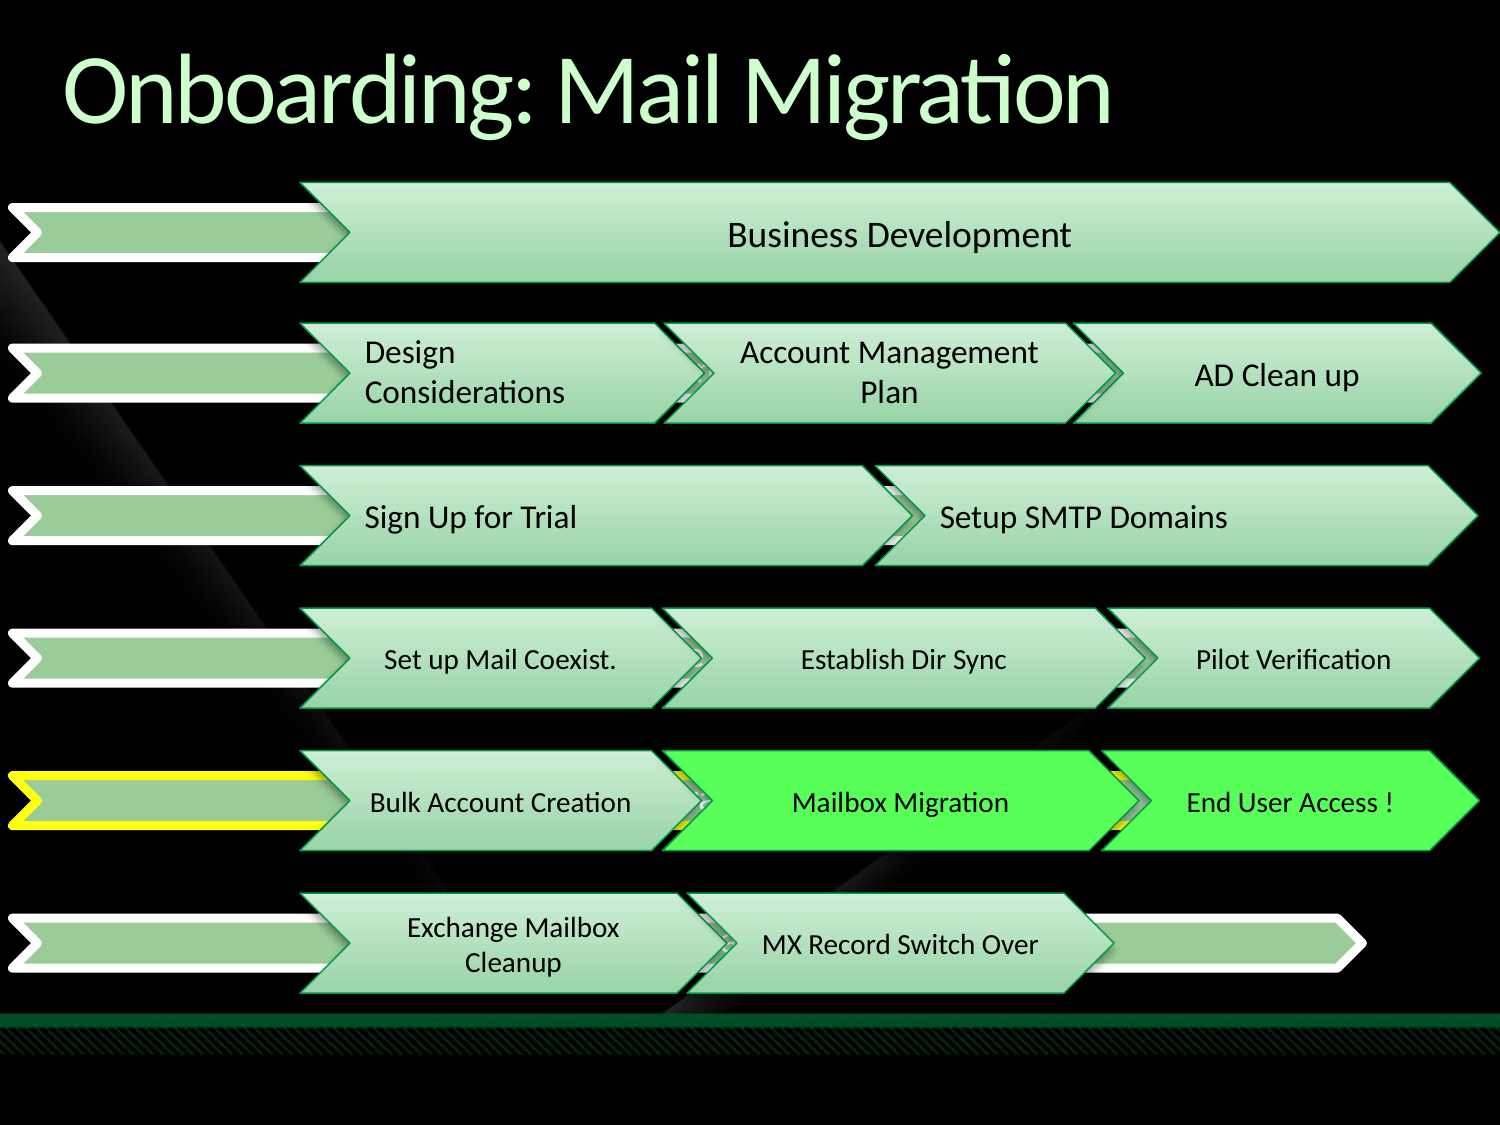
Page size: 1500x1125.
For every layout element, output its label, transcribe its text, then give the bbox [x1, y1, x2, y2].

text_box Setup SMTP Domains [1368, 464, 1479, 567]
title Onboarding: Mail Migration [62, 37, 1438, 147]
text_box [12, 452, 1363, 579]
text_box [12, 737, 1363, 864]
text_box End User Access ! [1367, 749, 1481, 852]
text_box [12, 880, 1363, 1006]
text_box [299, 892, 1115, 994]
text_box Pilot Verification [1368, 607, 1481, 709]
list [12, 169, 1363, 296]
picture [0, 0, 1500, 1125]
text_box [299, 182, 1500, 424]
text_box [12, 310, 1363, 436]
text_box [12, 595, 1363, 721]
